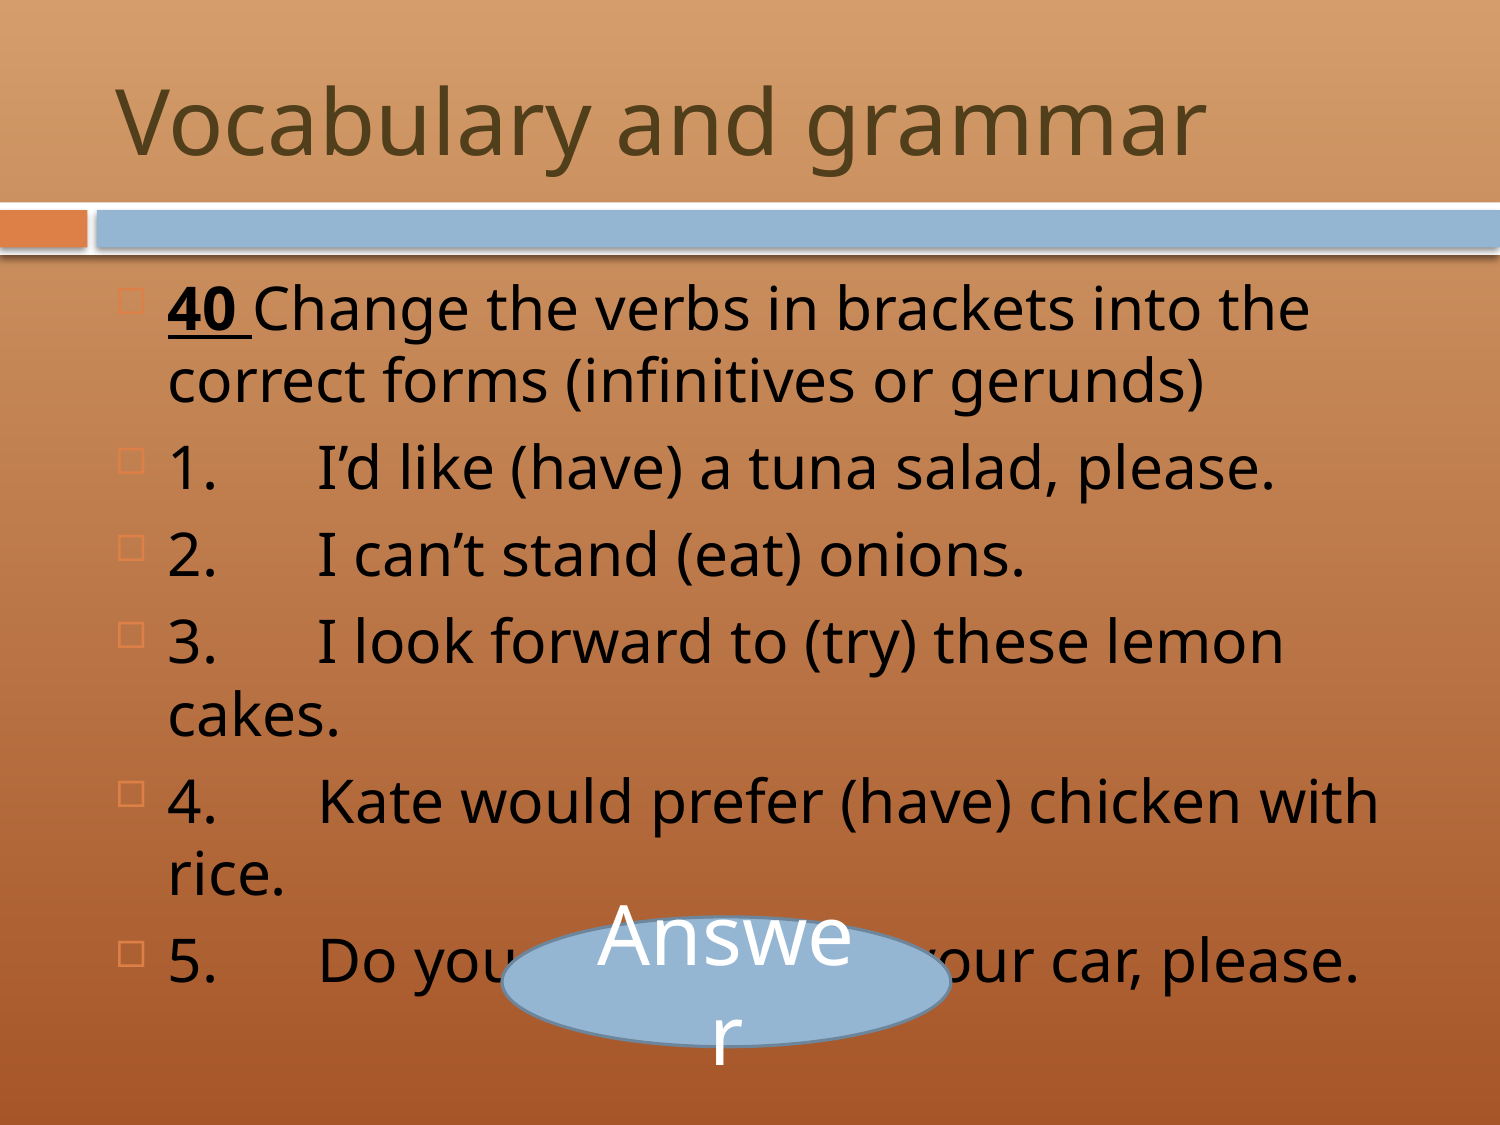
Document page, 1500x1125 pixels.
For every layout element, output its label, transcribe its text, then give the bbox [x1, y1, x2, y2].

title Vocabulary and grammar [100, 37, 1438, 200]
text_box Answer [500, 915, 953, 1049]
list 40 Change the verbs in brackets into the correct forms (infinitives or gerunds) 1. I’d like (have) a tuna salad, please. 2. I can’t stand (eat) onions. 3. I look forward to (try) these lemon cakes. 4. Kate would prefer (have) chicken with rice. 5. Do you mind (move) your car, please. [100, 262, 1438, 1000]
